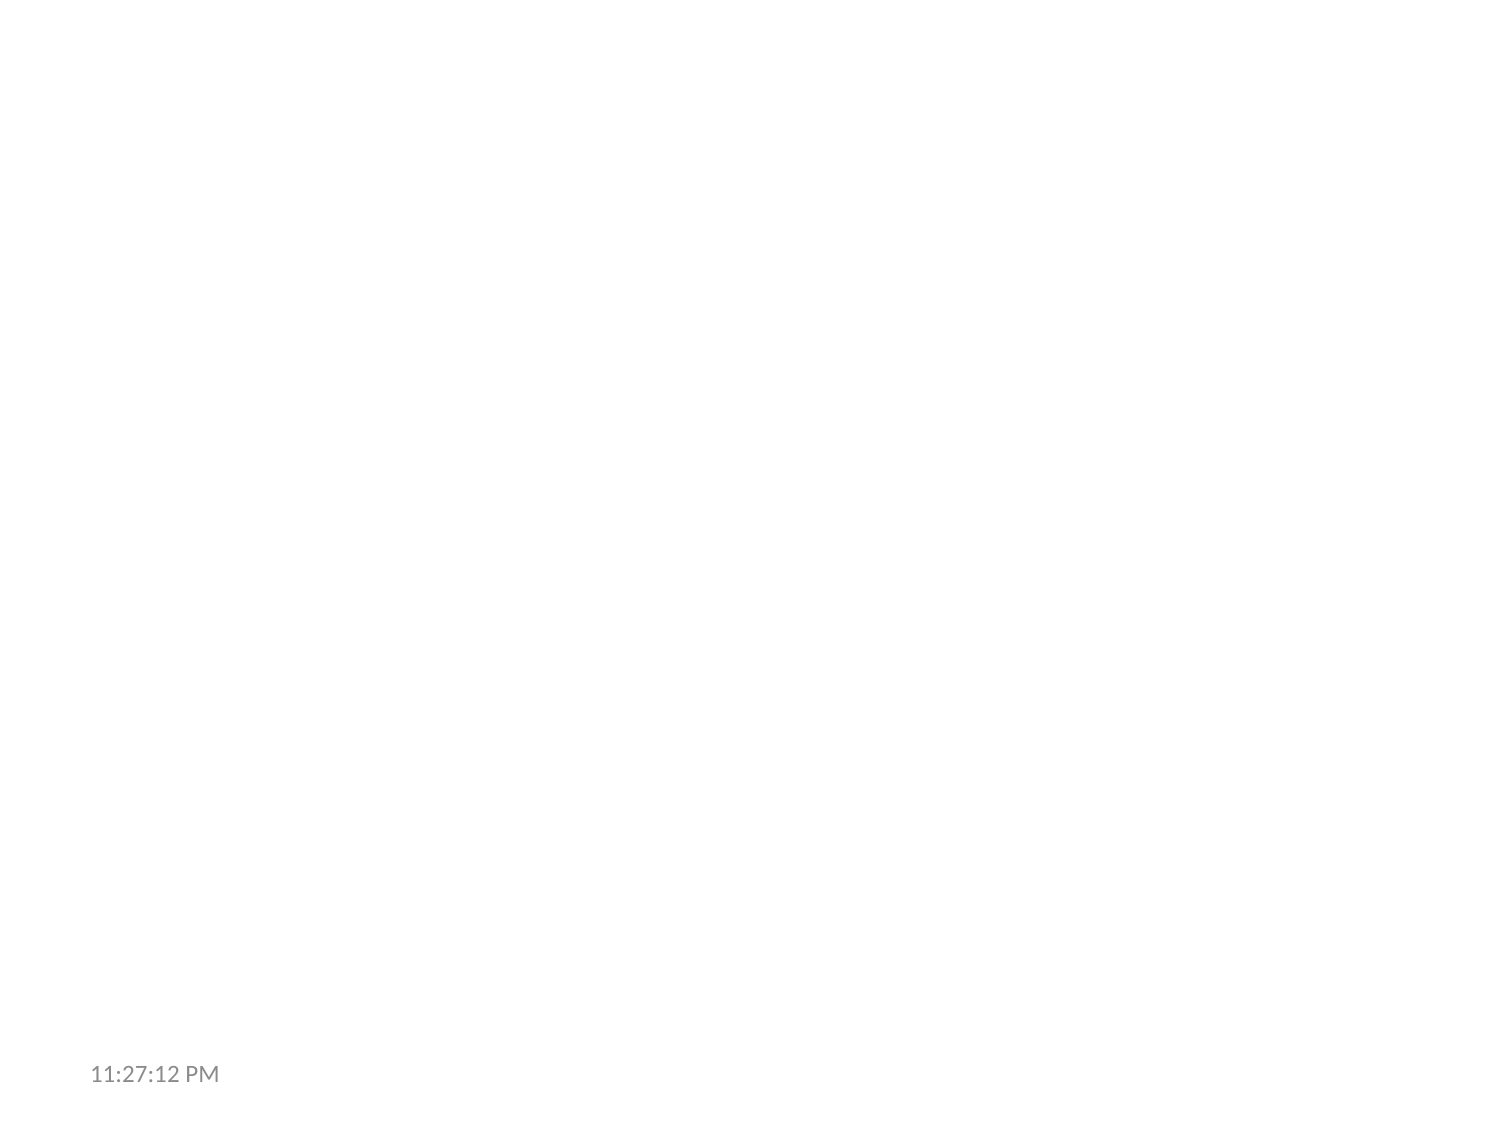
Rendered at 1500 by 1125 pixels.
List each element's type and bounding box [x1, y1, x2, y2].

slide_number [75, 1042, 425, 1103]
